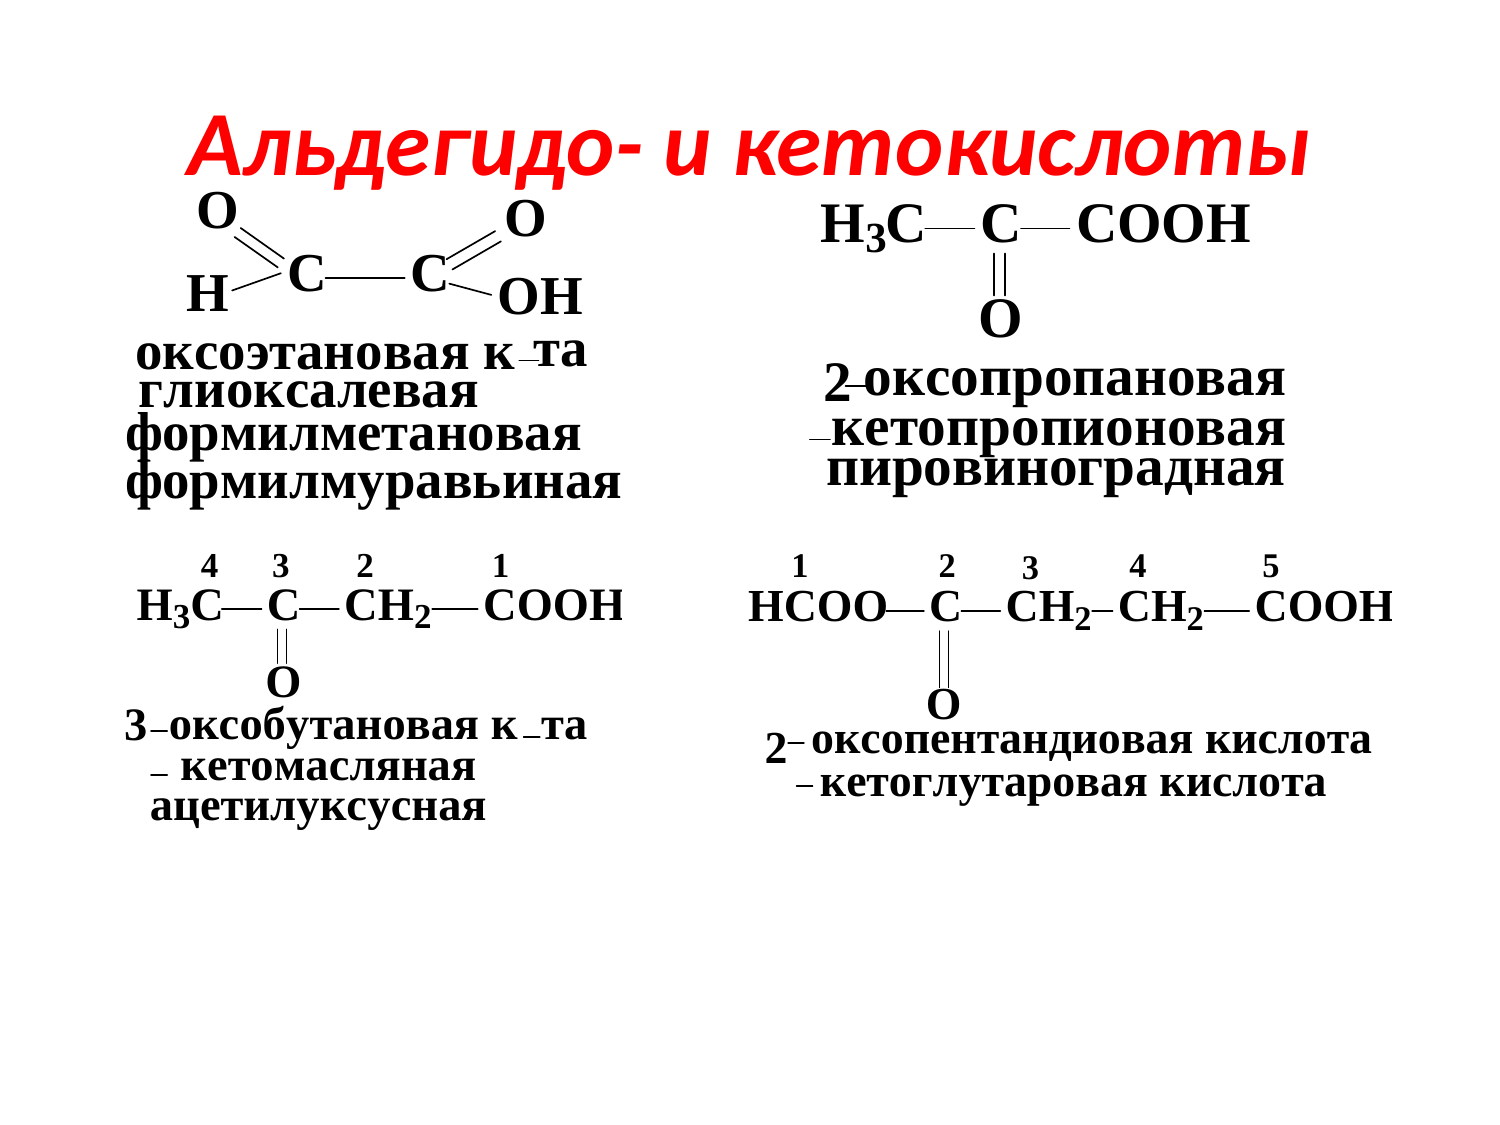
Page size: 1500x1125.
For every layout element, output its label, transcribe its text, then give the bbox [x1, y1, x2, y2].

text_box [798, 195, 1300, 505]
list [123, 550, 623, 837]
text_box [123, 185, 622, 515]
title Альдегидо- и кетокислоты [74, 44, 1426, 233]
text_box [746, 550, 1393, 812]
